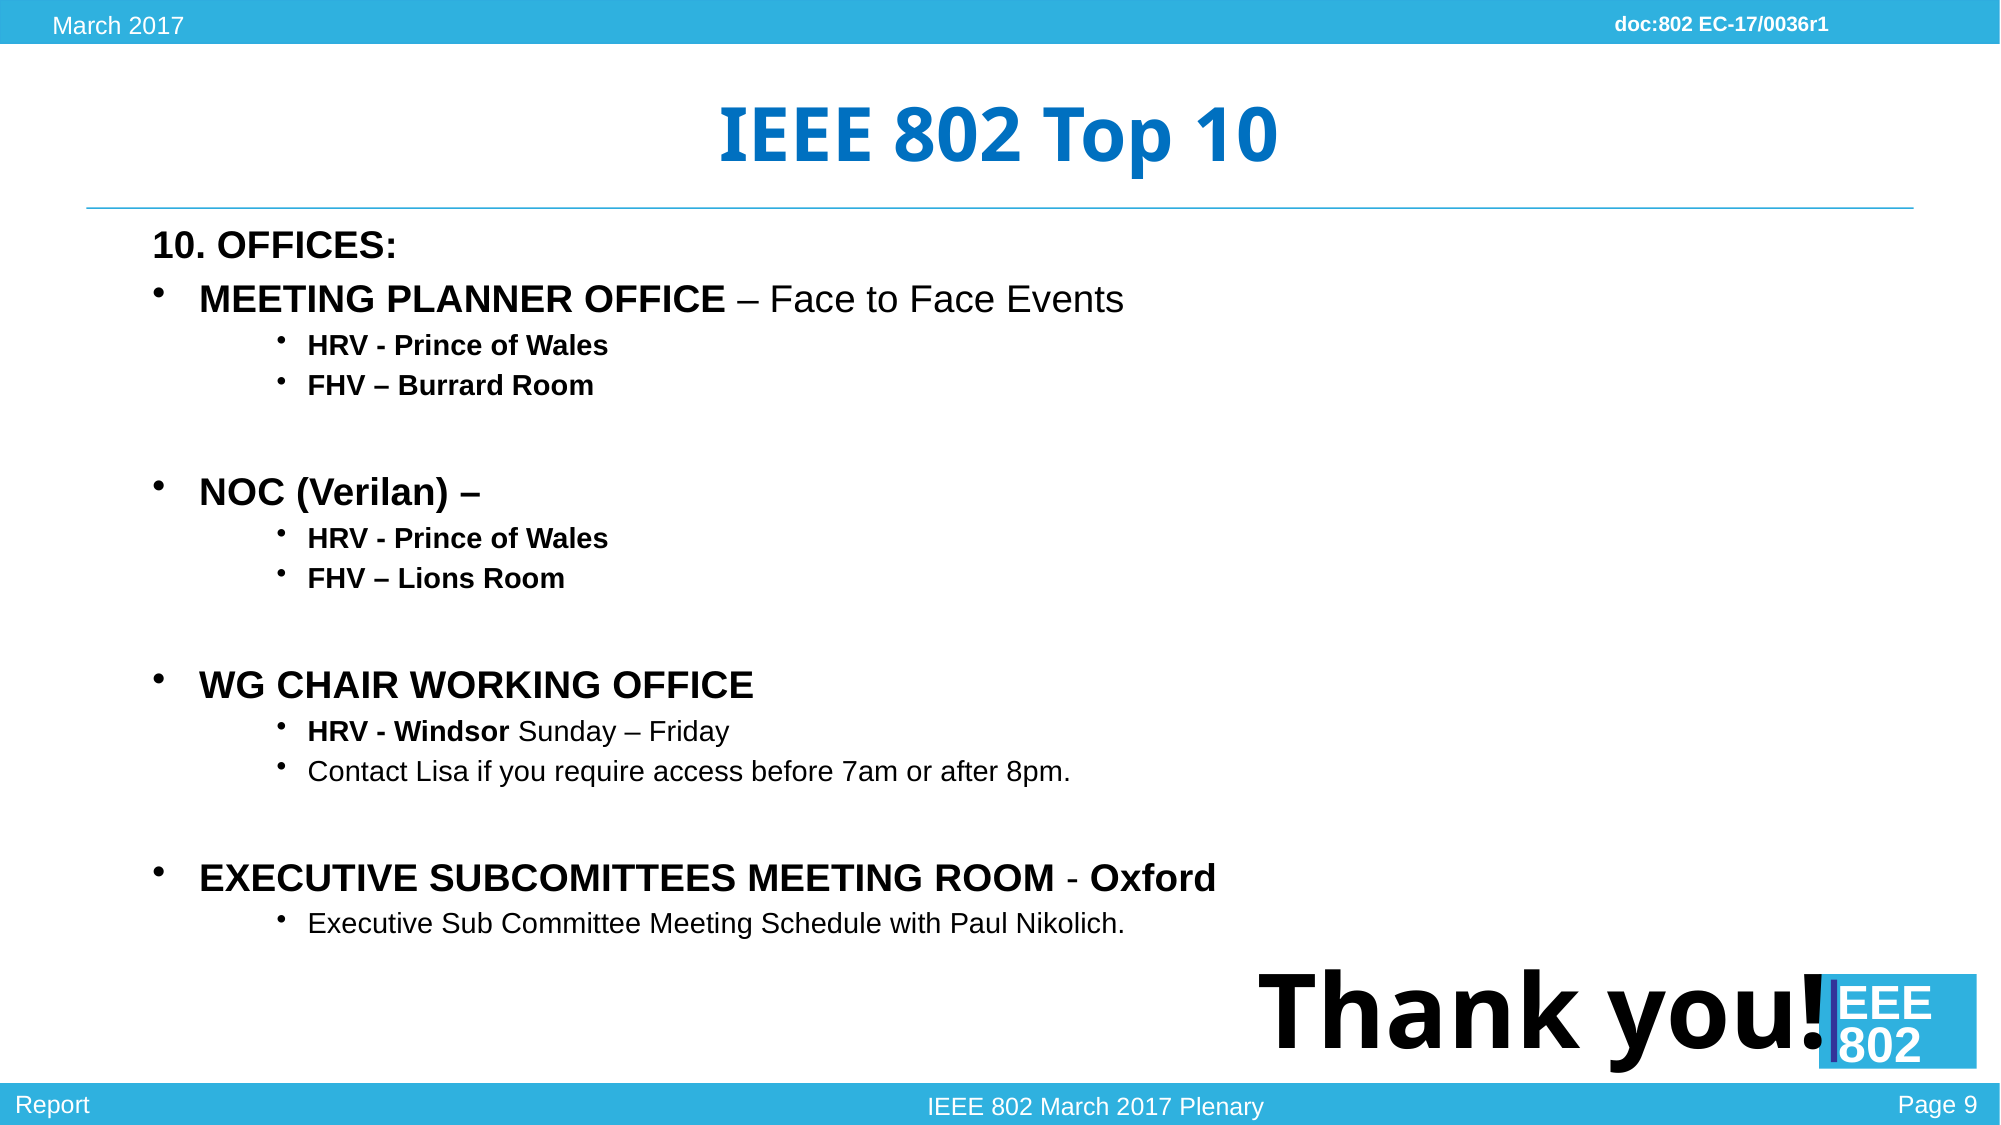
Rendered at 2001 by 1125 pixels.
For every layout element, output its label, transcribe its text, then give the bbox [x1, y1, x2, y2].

list 10. OFFICES: MEETING PLANNER OFFICE – Face to Face Events HRV - Prince of Wales FHV – Burrard Room NOC (Verilan) – HRV - Prince of Wales FHV – Lions Room WG CHAIR WORKING OFFICE HRV - Windsor Sunday – Friday Contact Lisa if you require access before 7am or after 8pm. EXECUTIVE SUBCOMITTEES MEETING ROOM - Oxford Executive Sub Committee Meeting Schedule with Paul Nikolich. [137, 212, 1875, 950]
title IEEE 802 Top 10 [99, 66, 1900, 197]
text_box Thank you! [1237, 937, 1875, 1125]
